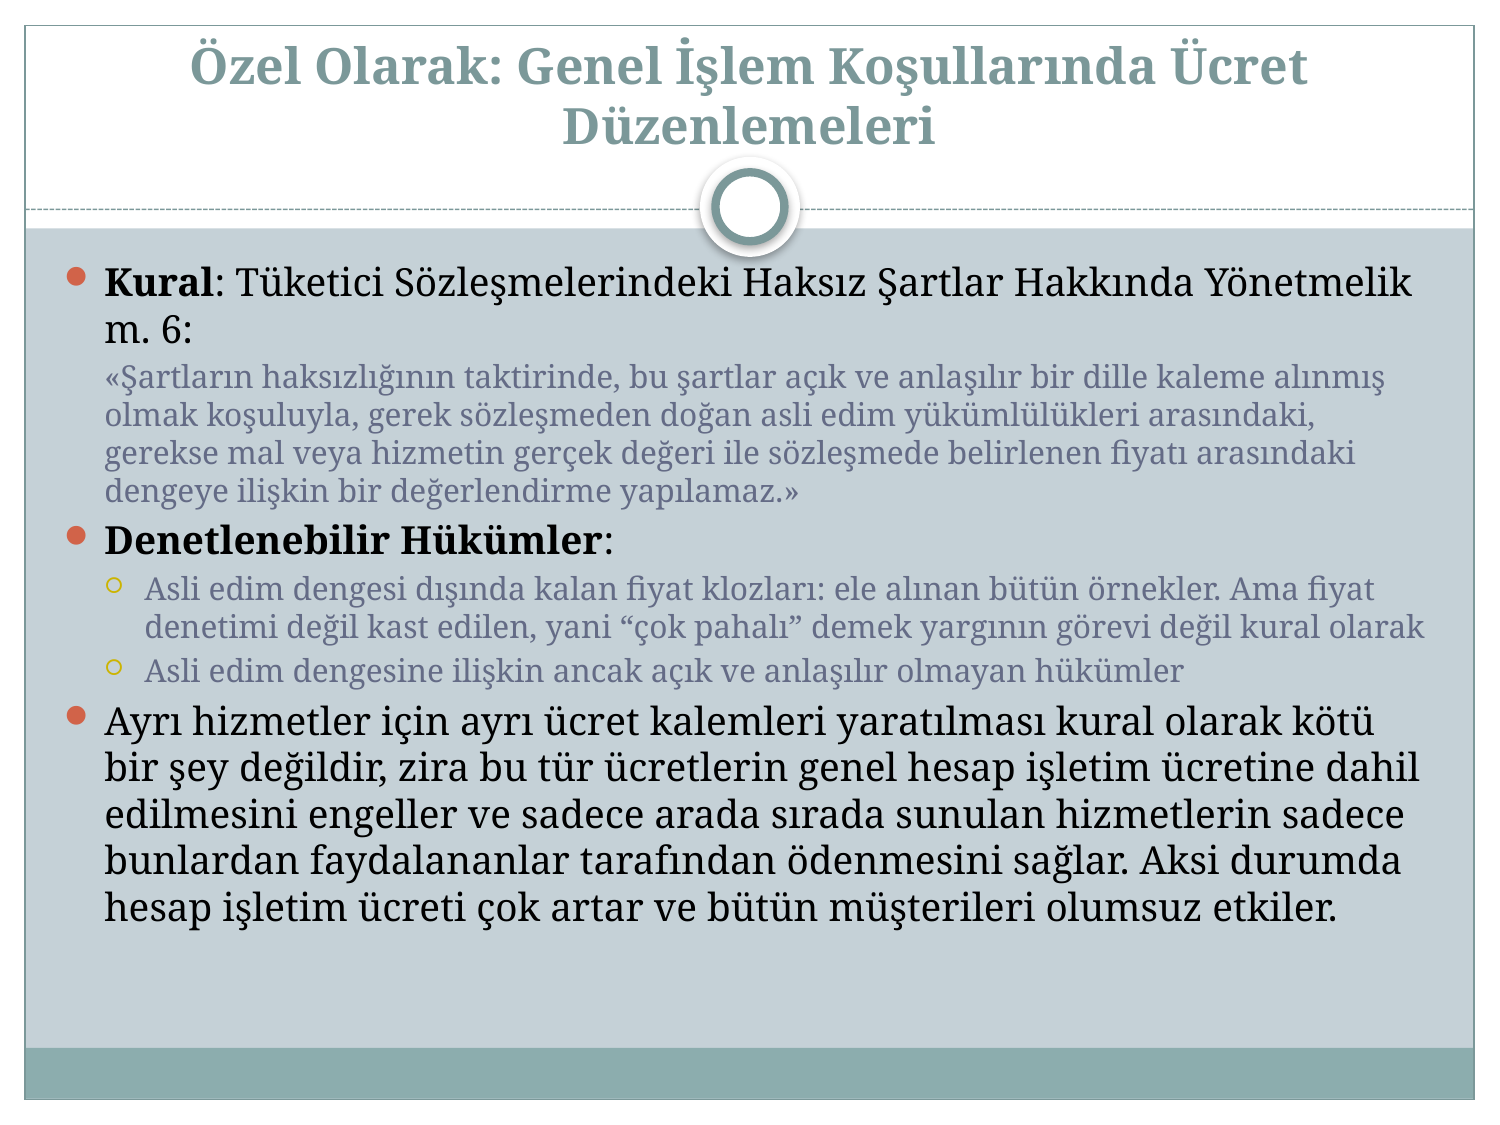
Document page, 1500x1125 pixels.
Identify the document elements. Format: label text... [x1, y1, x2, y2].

list Kural: Tüketici Sözleşmelerindeki Haksız Şartlar Hakkında Yönetmelik m. 6: «Şartların haksızlığının taktirinde, bu şartlar açık ve anlaşılır bir dille kaleme alınmış olmak koşuluyla, gerek sözleşmeden doğan asli edim yükümlülükleri arasındaki, gerekse mal veya hizmetin gerçek değeri ile sözleşmede belirlenen fiyatı arasındaki dengeye ilişkin bir değerlendirme yapılamaz.» Denetlenebilir Hükümler: Asli edim dengesi dışında kalan fiyat klozları: ele alınan bütün örnekler. Ama fiyat denetimi değil kast edilen, yani “çok pahalı” demek yargının görevi değil kural olarak Asli edim dengesine ilişkin ancak açık ve anlaşılır olmayan hükümler Ayrı hizmetler için ayrı ücret kalemleri yaratılması kural olarak kötü bir şey değildir, zira bu tür ücretlerin genel hesap işletim ücretine dahil edilmesini engeller ve sadece arada sırada sunulan hizmetlerin sadece bunlardan faydalananlar tarafından ödenmesini sağlar. Aksi durumda hesap işletim ücreti çok artar ve bütün müşterileri olumsuz etkiler. [49, 250, 1445, 1001]
title Özel Olarak: Genel İşlem Koşullarında Ücret Düzenlemeleri [49, 37, 1450, 162]
